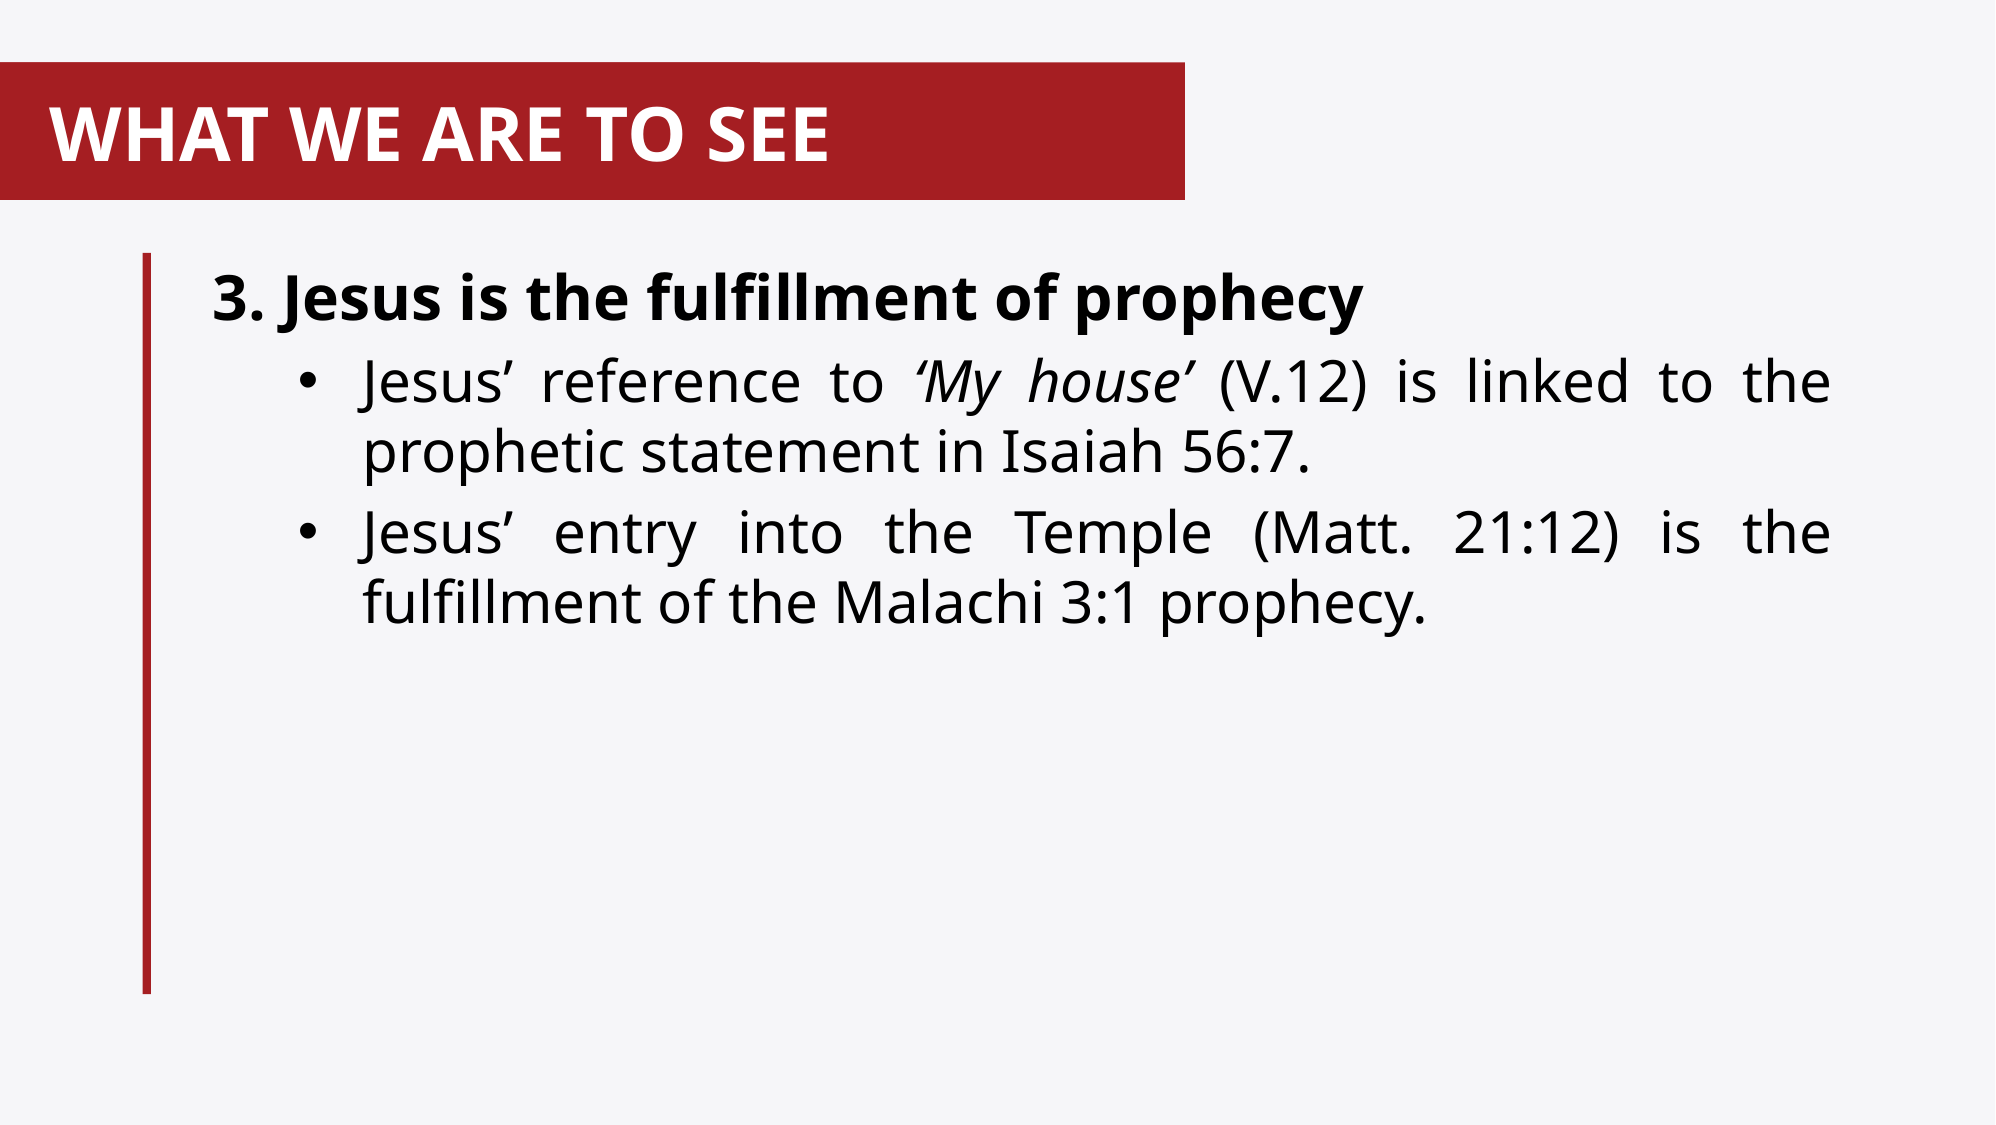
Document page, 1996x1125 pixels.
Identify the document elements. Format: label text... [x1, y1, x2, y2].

subtitle 3. Jesus is the fulfillment of prophecy Jesus’ reference to ‘My house’ (V.12) is linked to the prophetic statement in Isaiah 56:7. Jesus’ entry into the Temple (Matt. 21:12) is the fulfillment of the Malachi 3:1 prophecy. [197, 249, 1848, 1063]
title WHAT WE ARE TO SEE [0, 62, 1185, 200]
